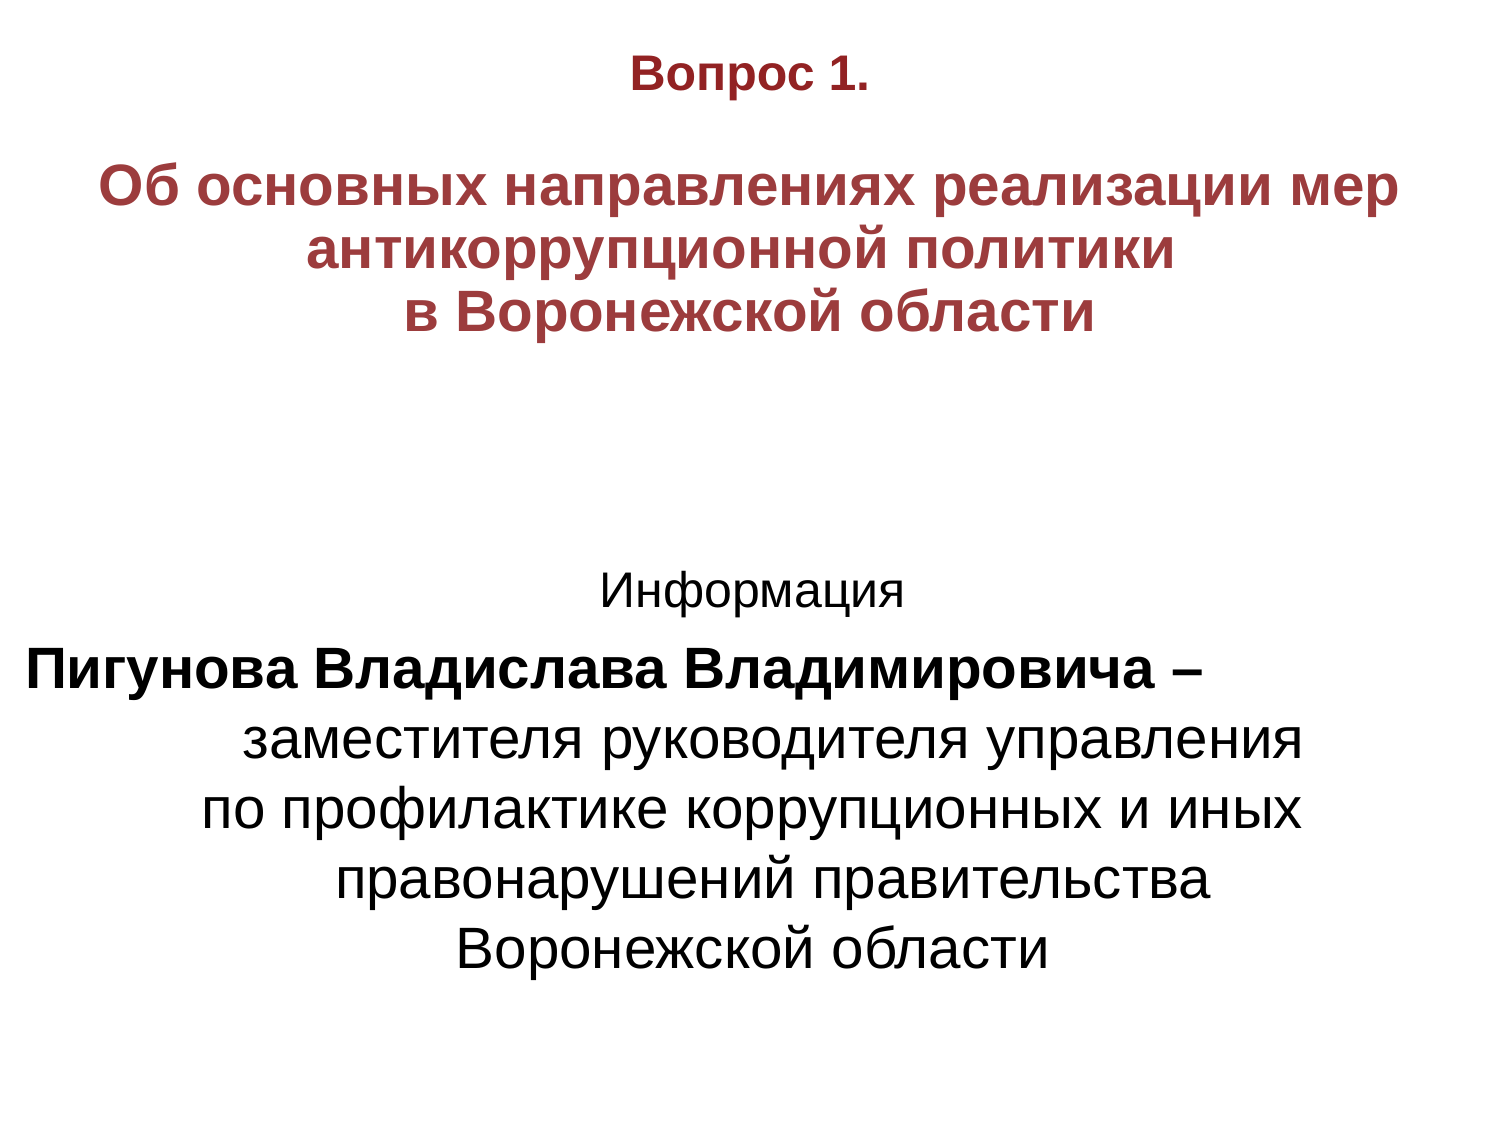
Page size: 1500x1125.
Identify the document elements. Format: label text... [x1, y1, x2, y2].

text_box Информация Пигунова Владислава Владимировича – заместителя руководителя управления по профилактике коррупционных и иных правонарушений правительства Воронежской области [0, 556, 1500, 1035]
text_box Вопрос 1. Об основных направлениях реализации мер антикоррупционной политики в Воронежской области [0, 40, 1500, 556]
